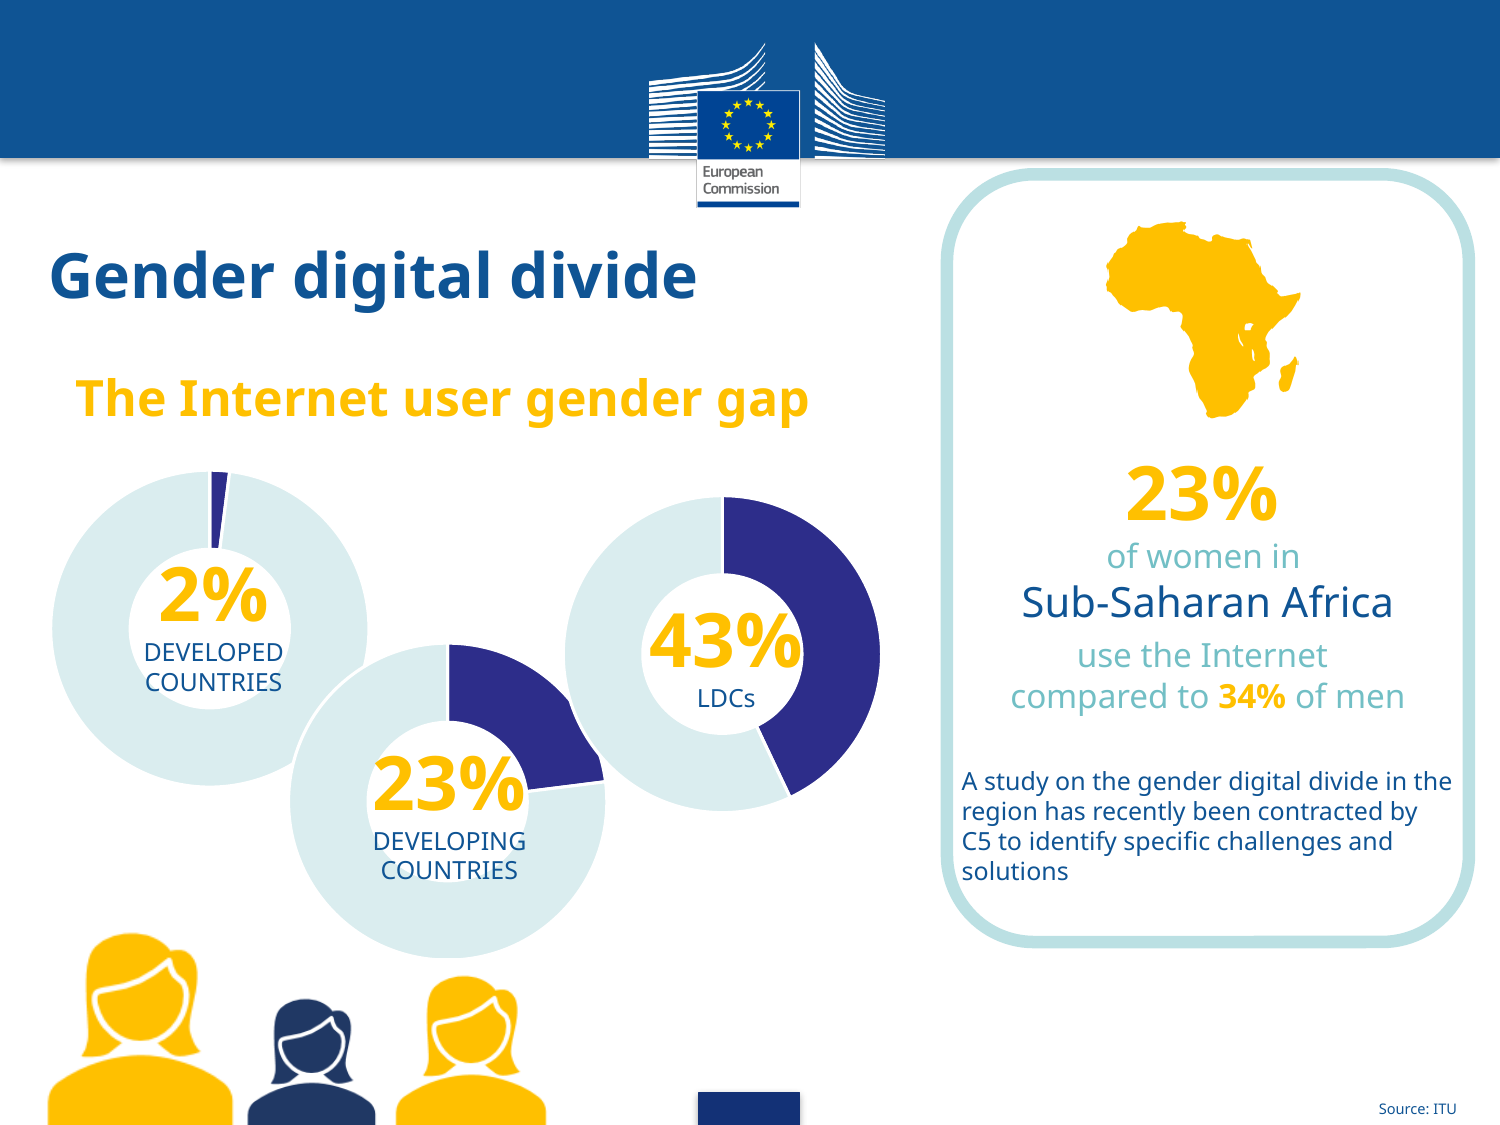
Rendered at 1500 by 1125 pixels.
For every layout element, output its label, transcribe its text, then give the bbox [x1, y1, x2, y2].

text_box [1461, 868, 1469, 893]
text_box [946, 174, 1469, 943]
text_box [0, 442, 925, 962]
picture [649, 42, 885, 208]
text_box Source: ITU [1364, 1092, 1500, 1125]
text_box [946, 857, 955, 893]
text_box The Internet user gender gap [60, 359, 935, 435]
picture [36, 911, 556, 1125]
text_box Gender digital divide [0, 228, 953, 325]
picture [1071, 197, 1336, 439]
